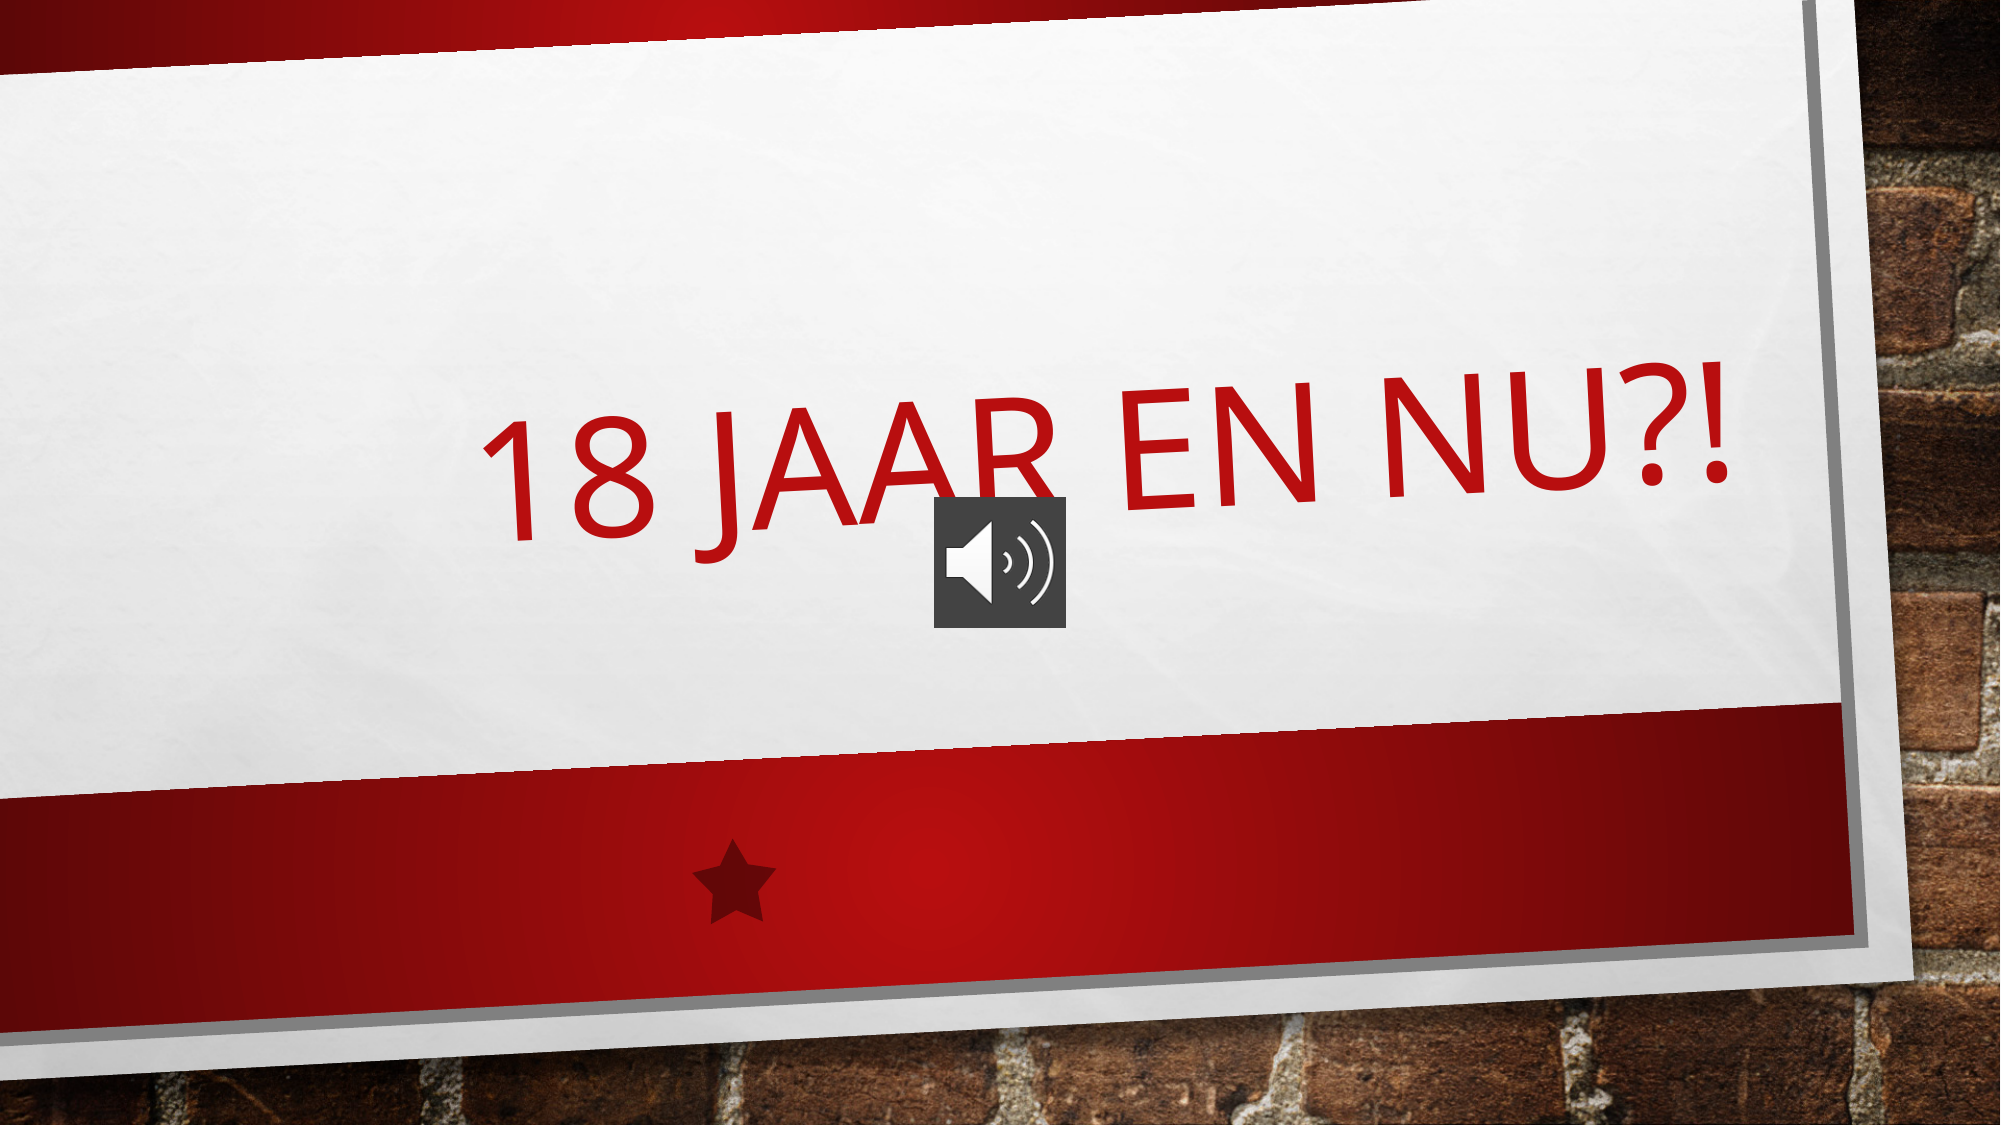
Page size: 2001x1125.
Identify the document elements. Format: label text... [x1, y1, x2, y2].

picture [932, 495, 1067, 630]
picture [0, 0, 2000, 1125]
title 18 jaar en nu?! [135, 67, 1758, 605]
